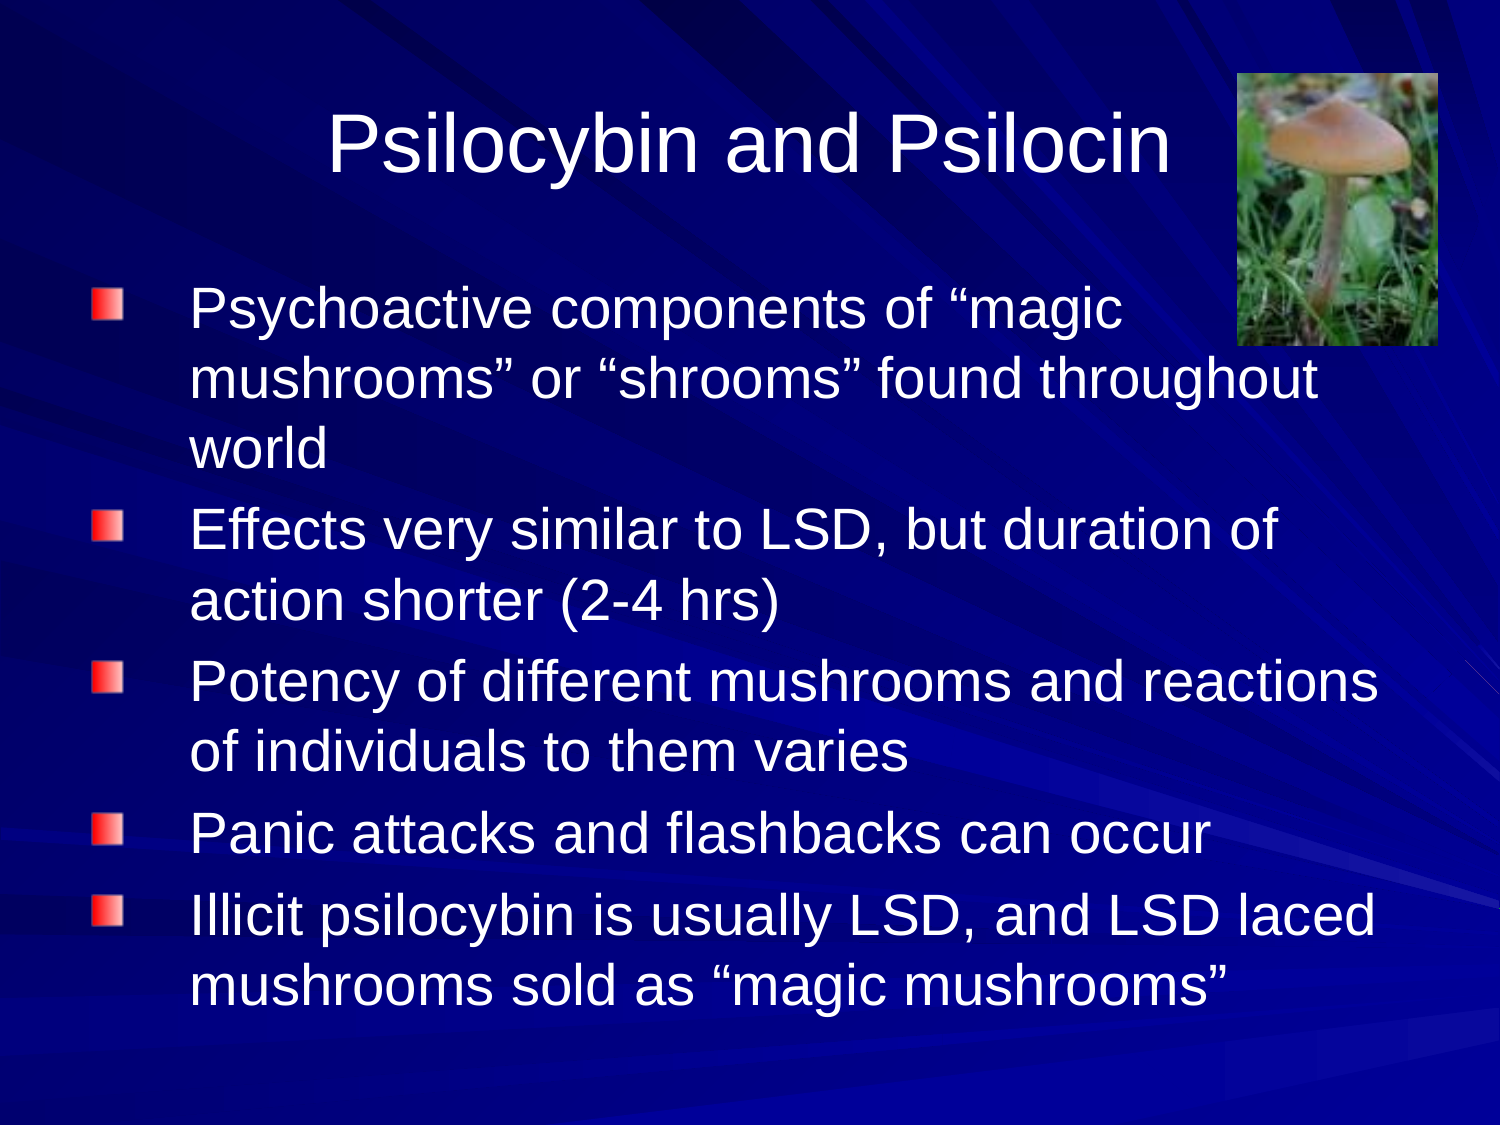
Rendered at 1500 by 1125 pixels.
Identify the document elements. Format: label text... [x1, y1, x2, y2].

picture [1237, 73, 1438, 346]
title Psilocybin and Psilocin [74, 45, 1426, 234]
picture [90, 811, 127, 849]
picture [90, 893, 127, 930]
picture [90, 508, 127, 545]
picture [90, 286, 127, 324]
picture [90, 659, 127, 697]
list Psychoactive components of “magic mushrooms” or “shrooms” found throughout world Effects very similar to LSD, but duration of action shorter (2-4 hrs) Potency of different mushrooms and reactions of individuals to them varies Panic attacks and flashbacks can occur Illicit psilocybin is usually LSD, and LSD laced mushrooms sold as “magic mushrooms” [74, 262, 1426, 1006]
